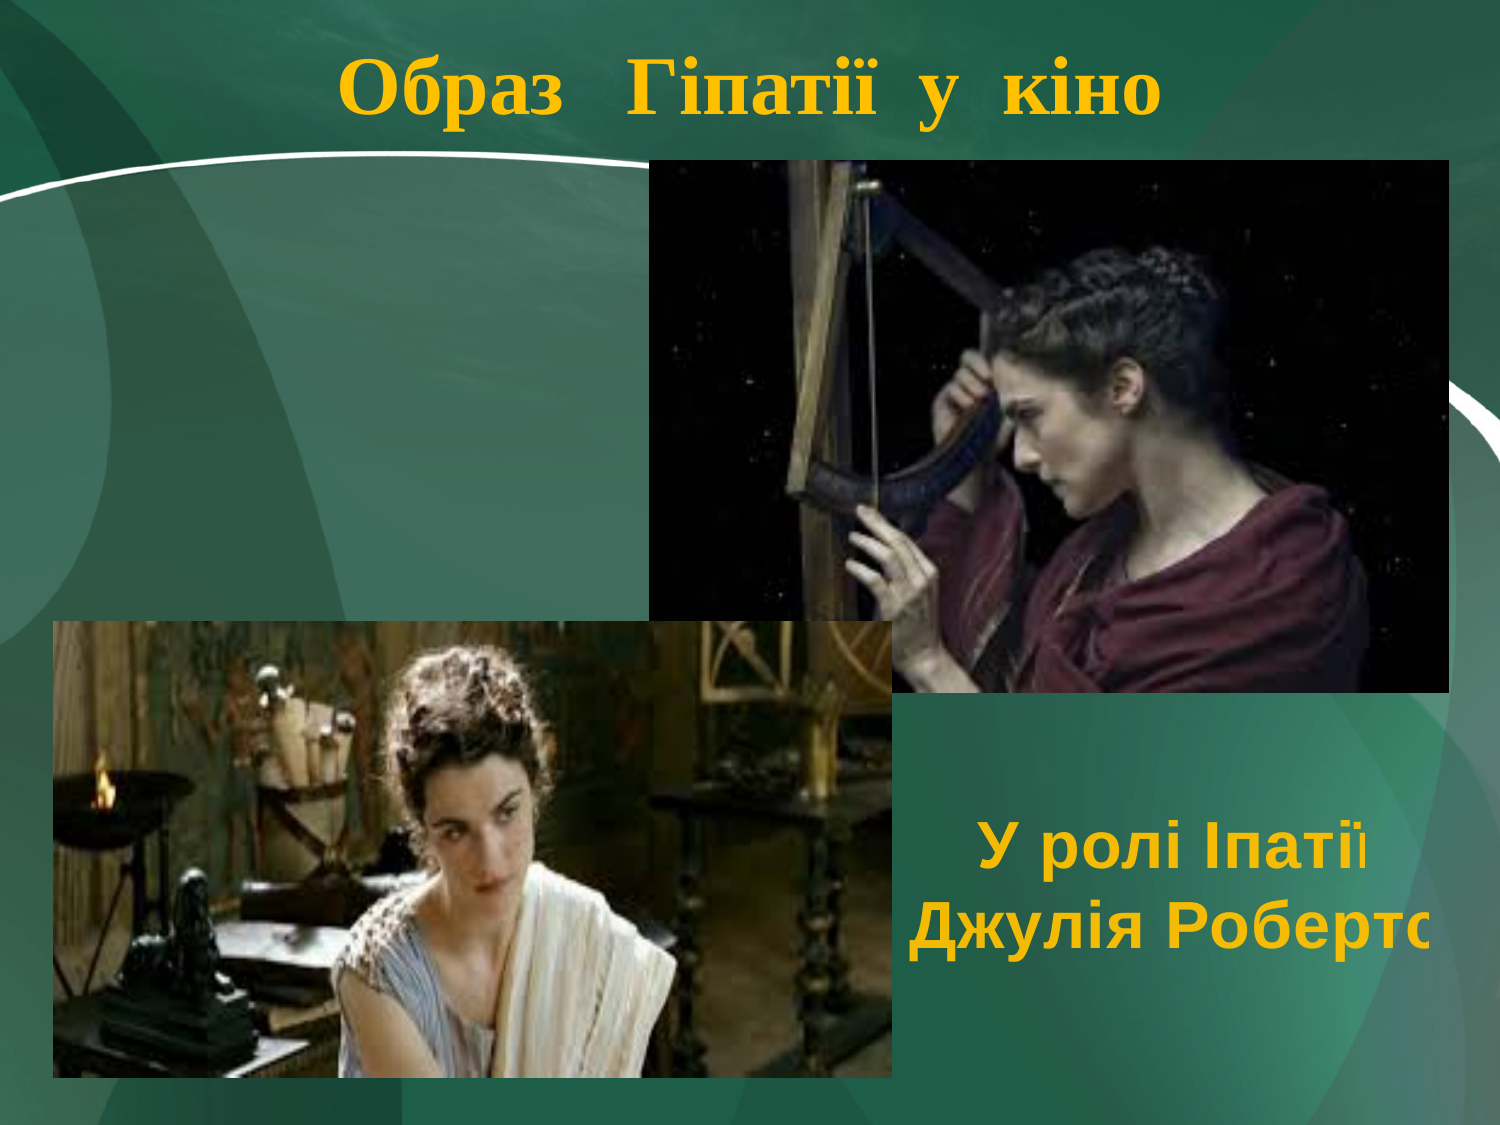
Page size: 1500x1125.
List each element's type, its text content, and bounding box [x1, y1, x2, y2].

picture [0, 160, 1500, 1125]
title Образ Гіпатії у кіно [0, 0, 1500, 163]
text_box У ролі Іпатії Джулія Робертс [897, 794, 1459, 970]
